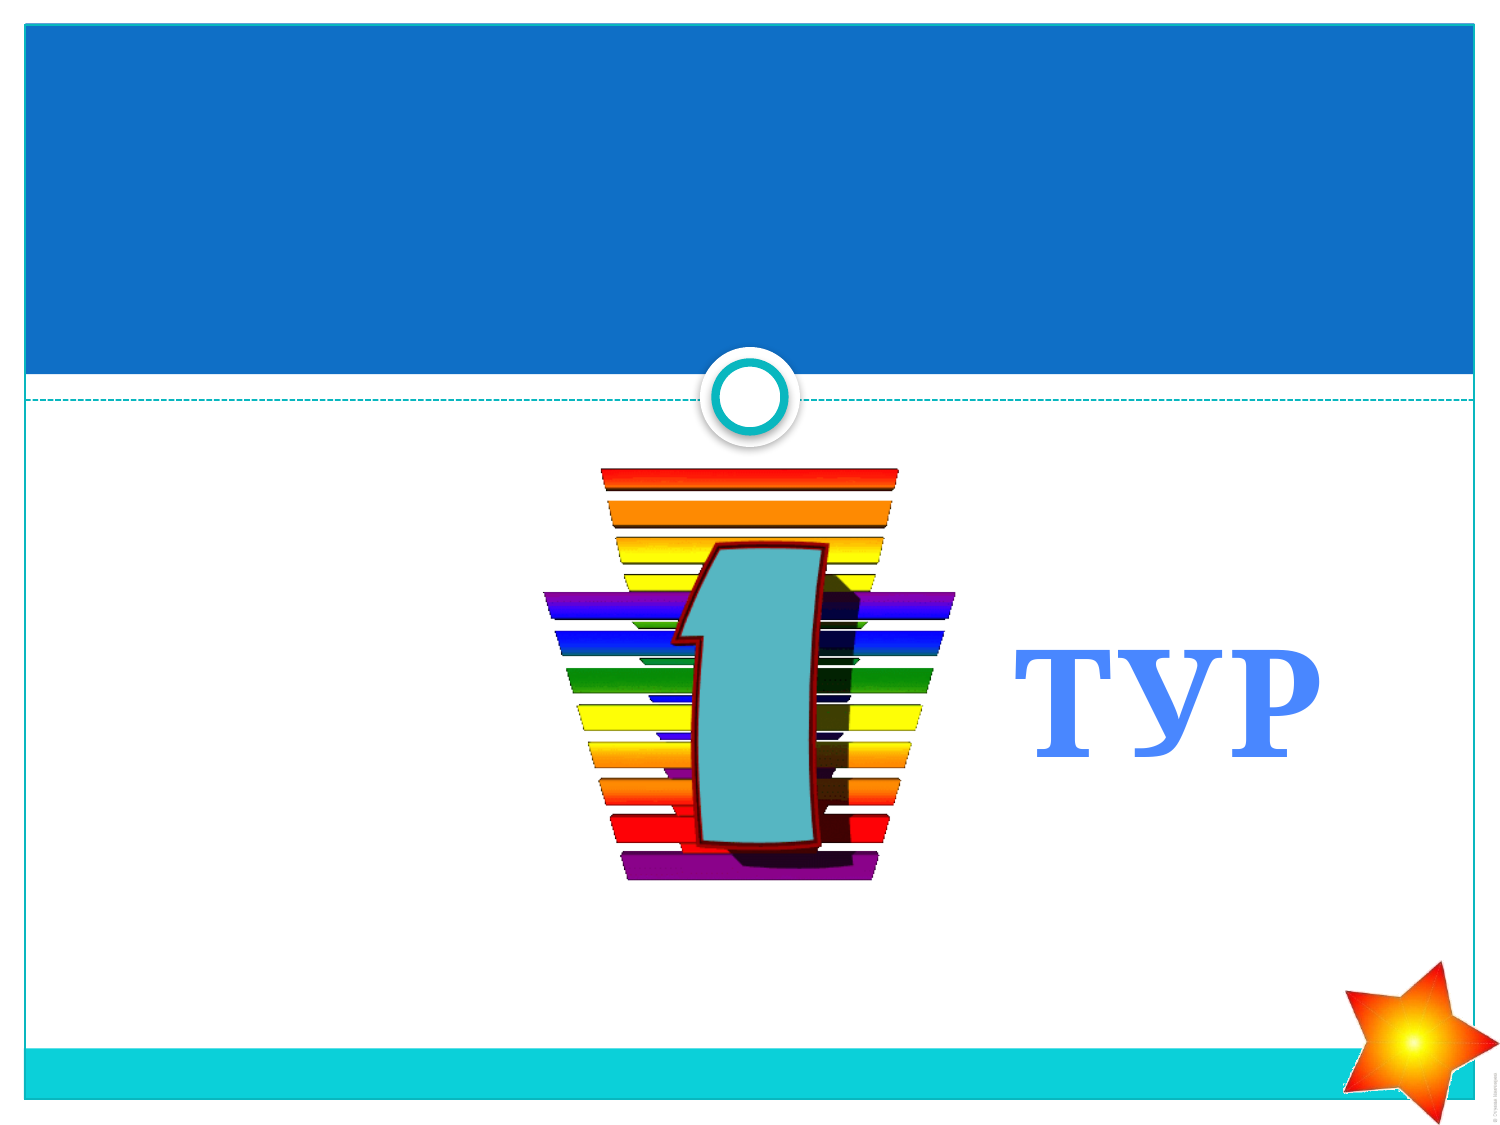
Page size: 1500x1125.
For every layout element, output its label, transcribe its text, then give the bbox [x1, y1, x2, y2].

text_box ТУР [981, 599, 1439, 795]
picture [524, 449, 976, 901]
picture [1342, 960, 1500, 1125]
